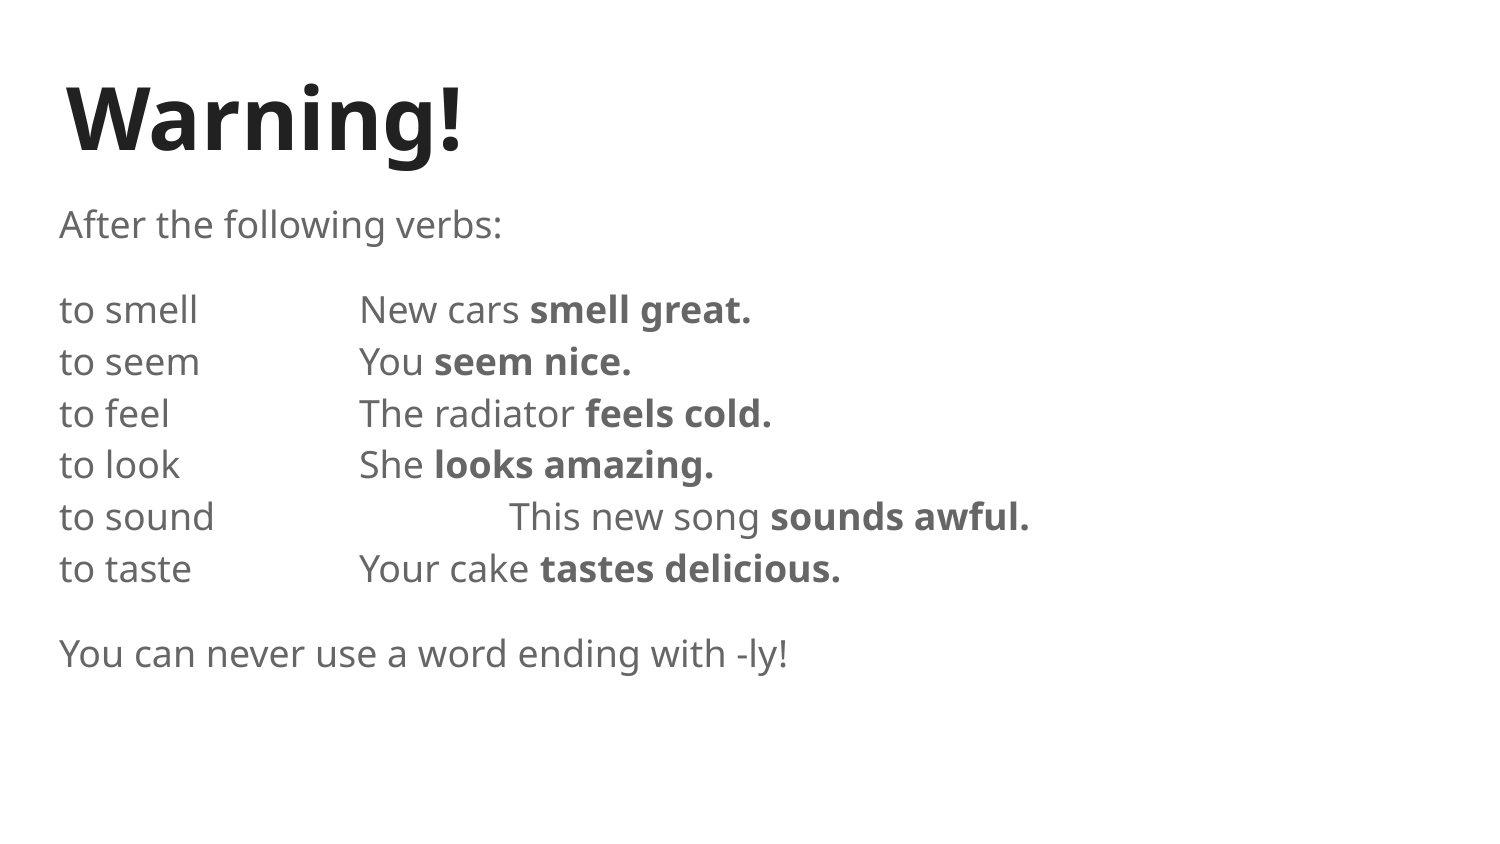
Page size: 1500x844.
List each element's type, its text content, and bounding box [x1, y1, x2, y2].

title Warning! [51, 48, 1449, 180]
list After the following verbs: to smell New cars smell great. to seem You seem nice. to feel The radiator feels cold. to look She looks amazing. to sound This new song sounds awful. to taste Your cake tastes delicious. You can never use a word ending with -ly! [44, 179, 1442, 728]
